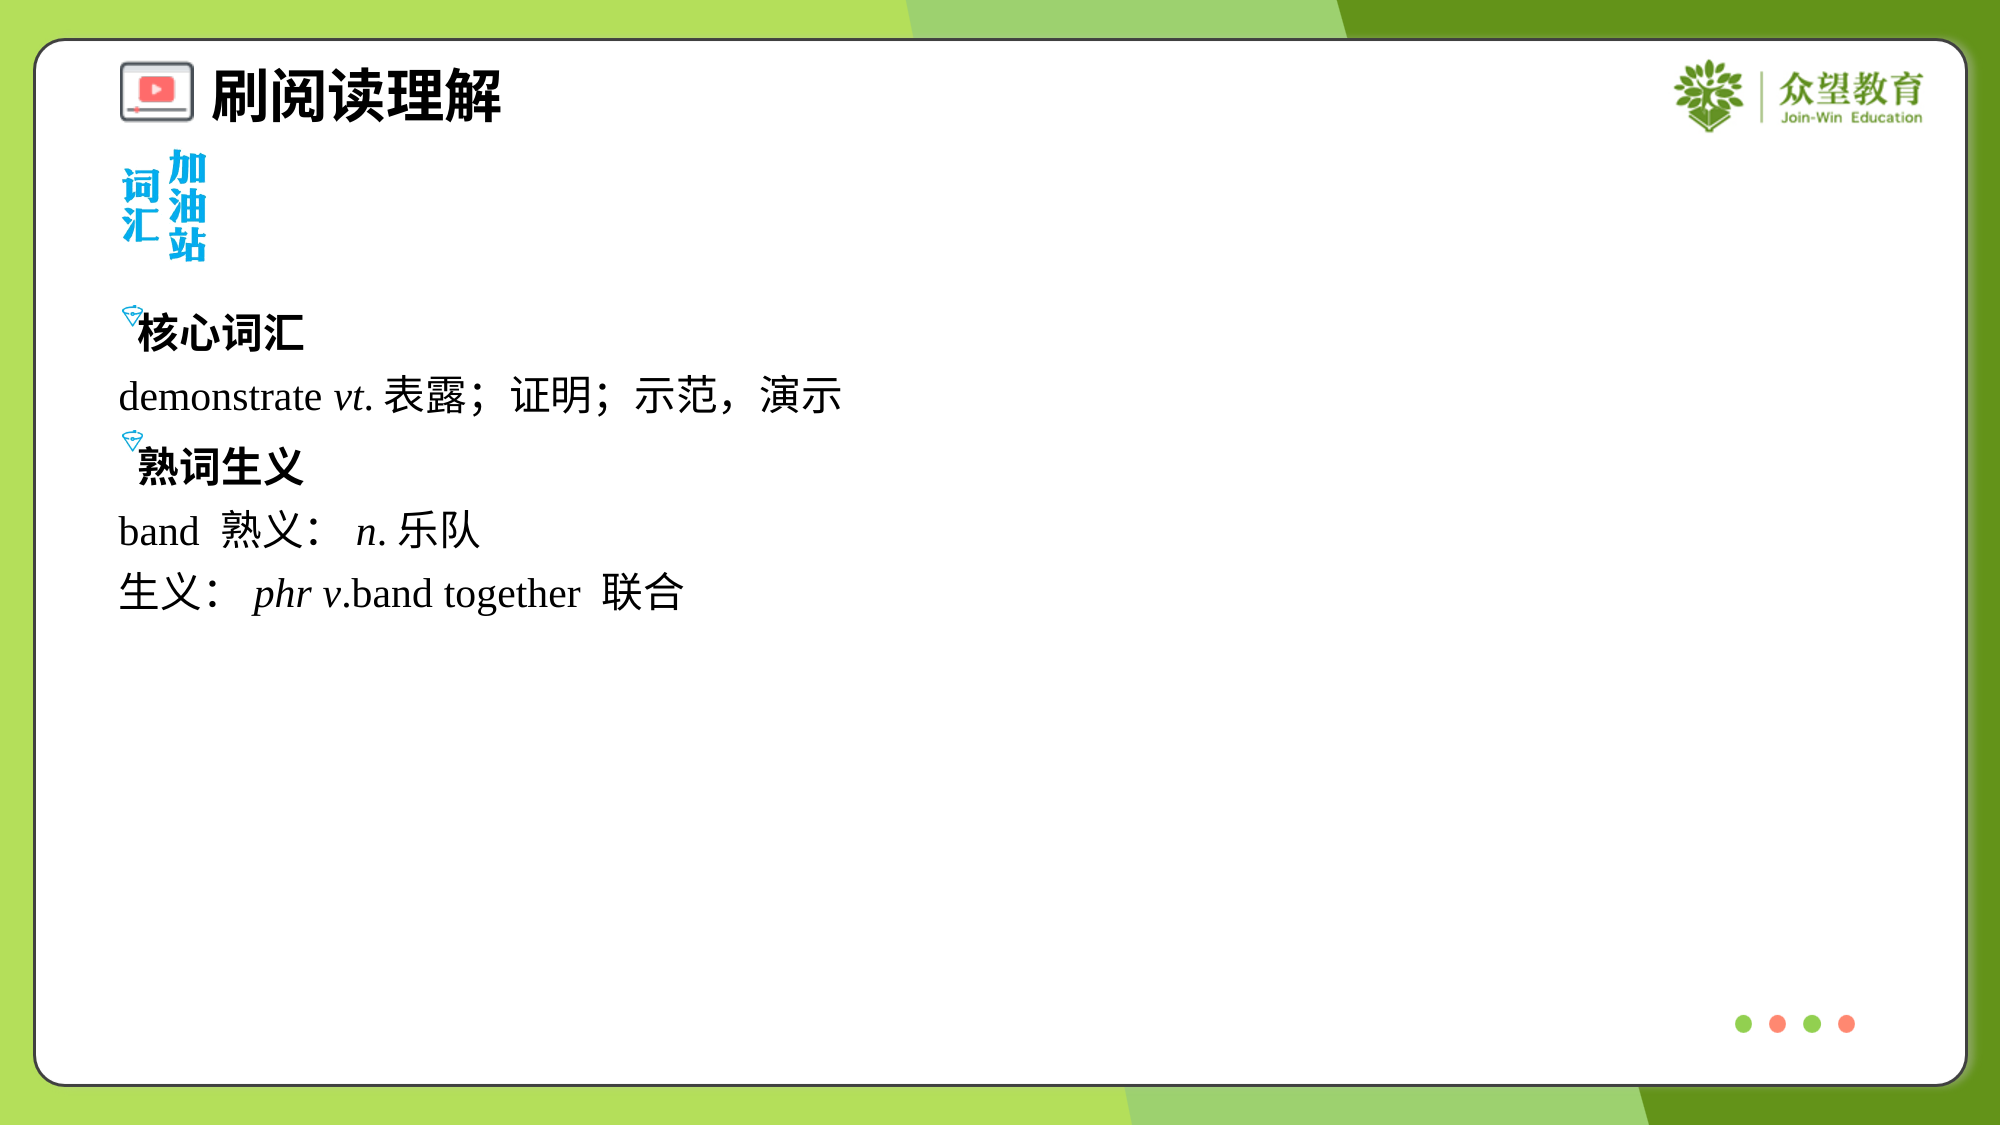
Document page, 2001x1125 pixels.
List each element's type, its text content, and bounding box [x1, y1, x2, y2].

picture [0, 0, 2000, 1125]
text_box &1& 核心词汇 demonstrate vt.表露；证明；示范，演示 &2& 熟词生义 band 熟义：n.乐队 生义：phr v.band together 联合 [118, 284, 1882, 592]
